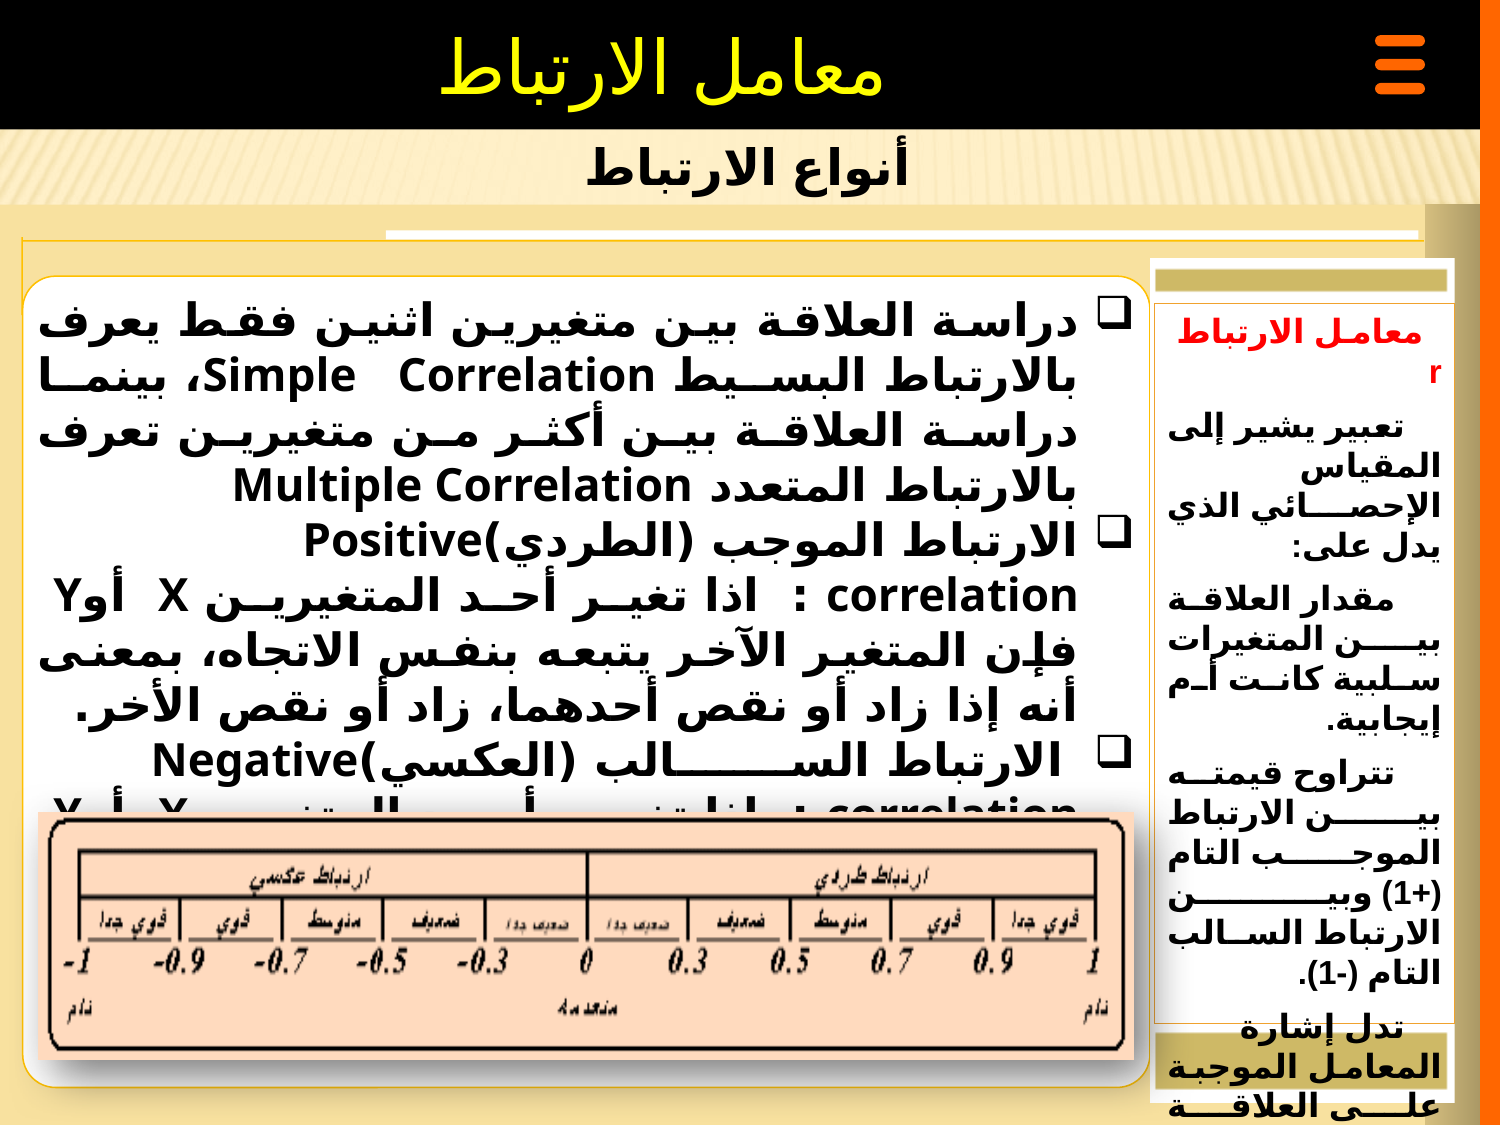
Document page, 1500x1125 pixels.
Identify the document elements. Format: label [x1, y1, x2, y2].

picture [38, 812, 1135, 1061]
text_box [0, 0, 1500, 1125]
picture [1149, 258, 1455, 1103]
